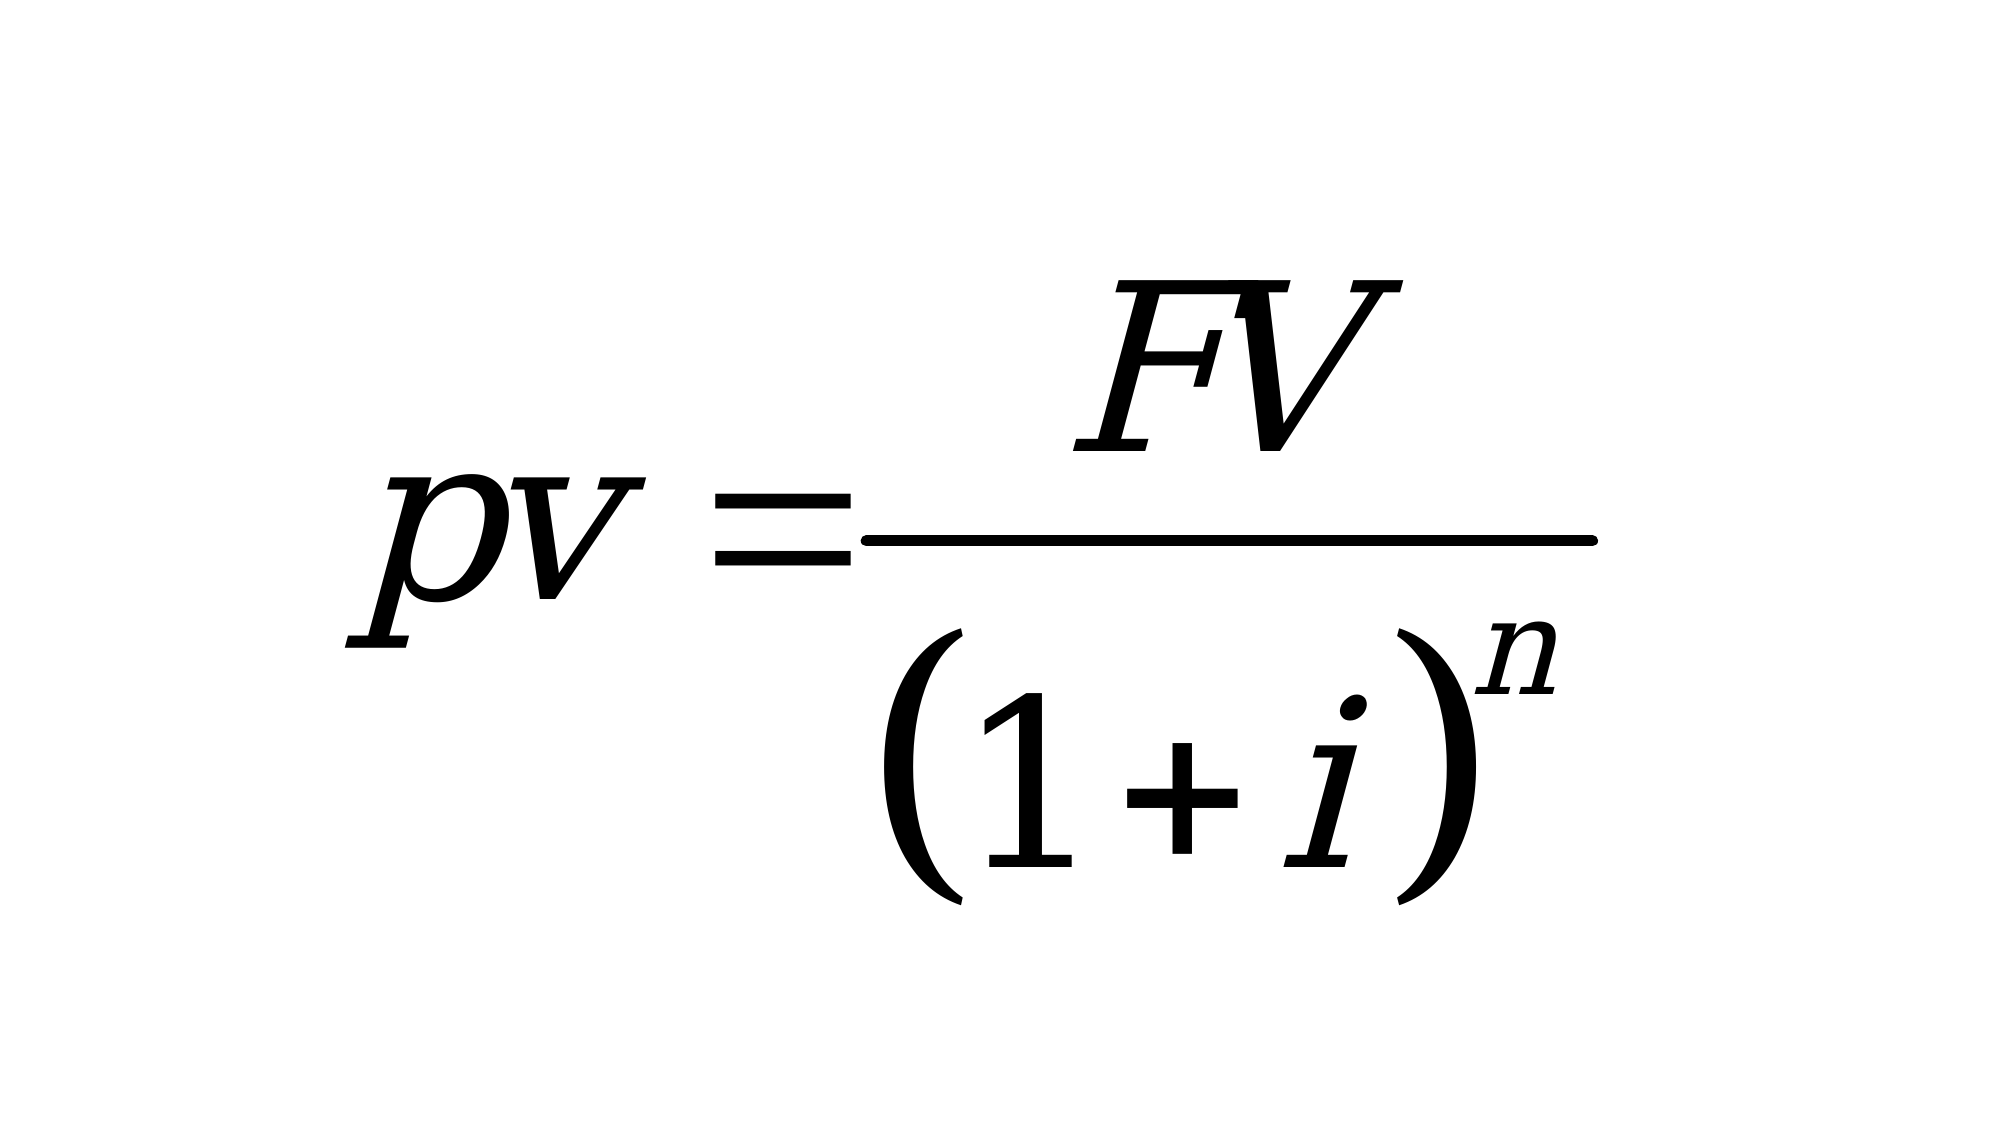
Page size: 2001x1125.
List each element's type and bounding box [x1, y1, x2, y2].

text_box [301, 194, 1644, 1026]
